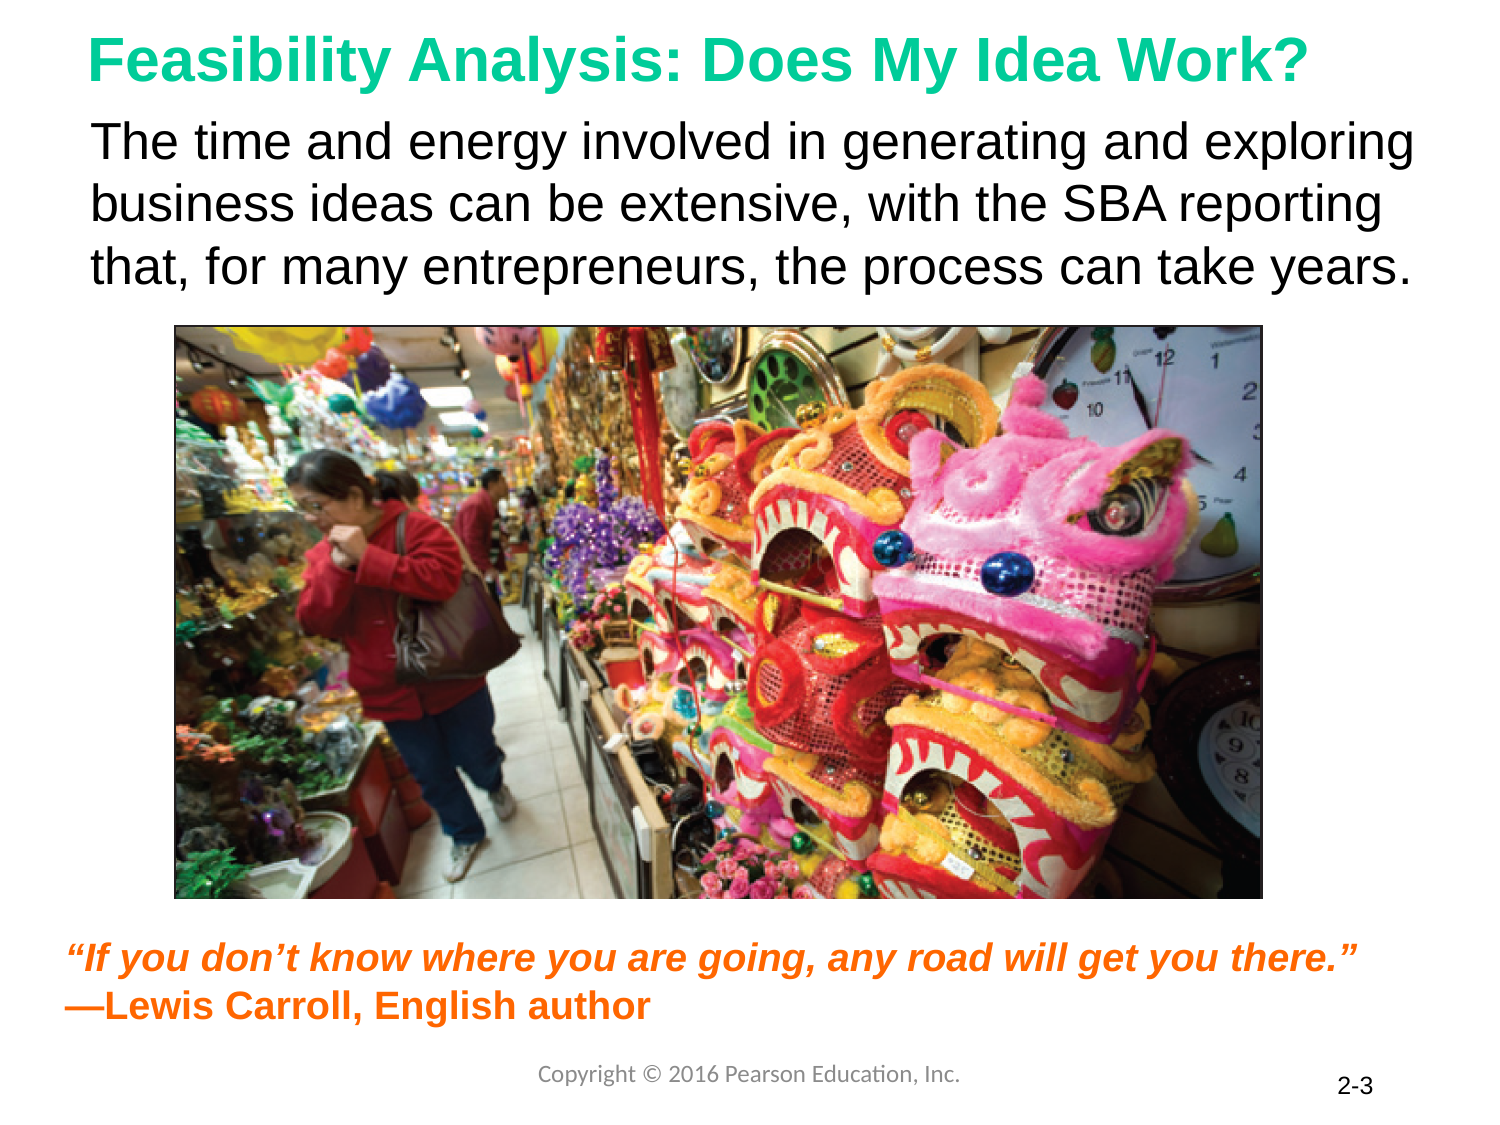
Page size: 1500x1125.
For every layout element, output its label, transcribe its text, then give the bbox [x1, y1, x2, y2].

footer Copyright © 2016 Pearson Education, Inc. [512, 1042, 988, 1103]
title Feasibility Analysis: Does My Idea Work? [24, 0, 1375, 150]
list The time and energy involved in generating and exploring business ideas can be extensive, with the SBA reporting that, for many entrepreneurs, the process can take years. [75, 99, 1450, 843]
text_box “If you don’t know where you are going, any road will get you there.” —Lewis Carroll, English author [49, 924, 1388, 1035]
picture [174, 324, 1263, 899]
